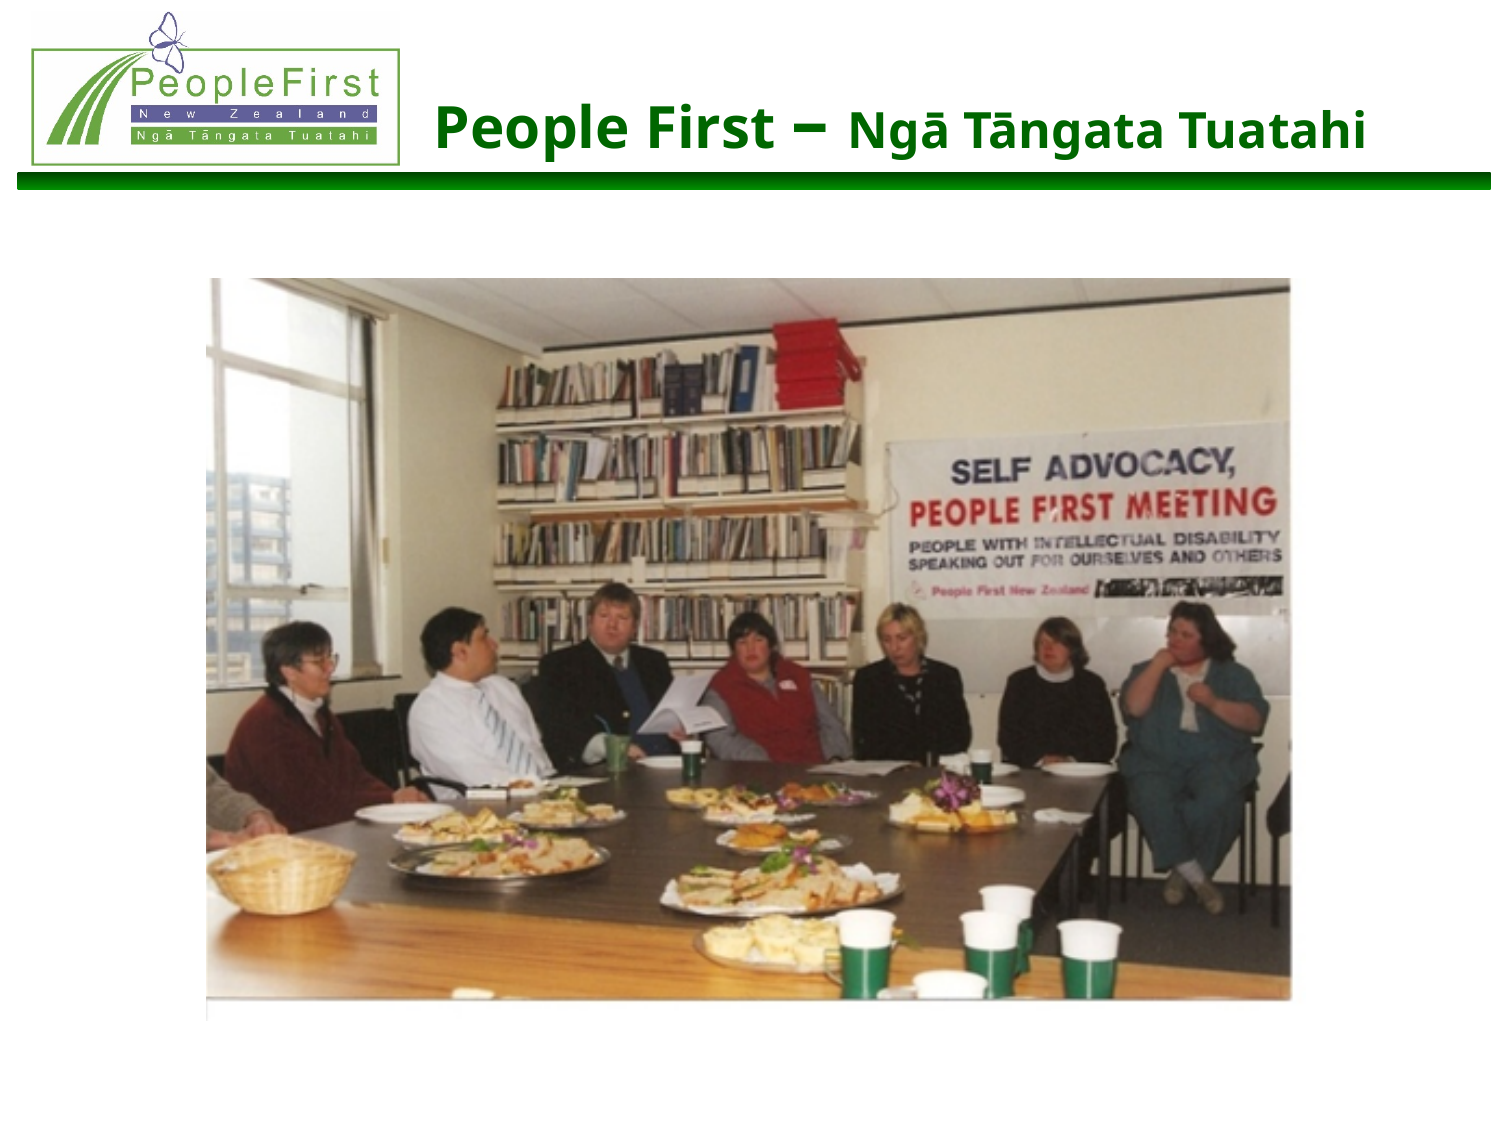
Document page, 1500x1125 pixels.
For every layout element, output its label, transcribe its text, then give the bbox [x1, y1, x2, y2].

title People First – Ngā Tāngata Tuatahi [419, 66, 1491, 145]
picture [31, 11, 400, 166]
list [206, 278, 1306, 1021]
